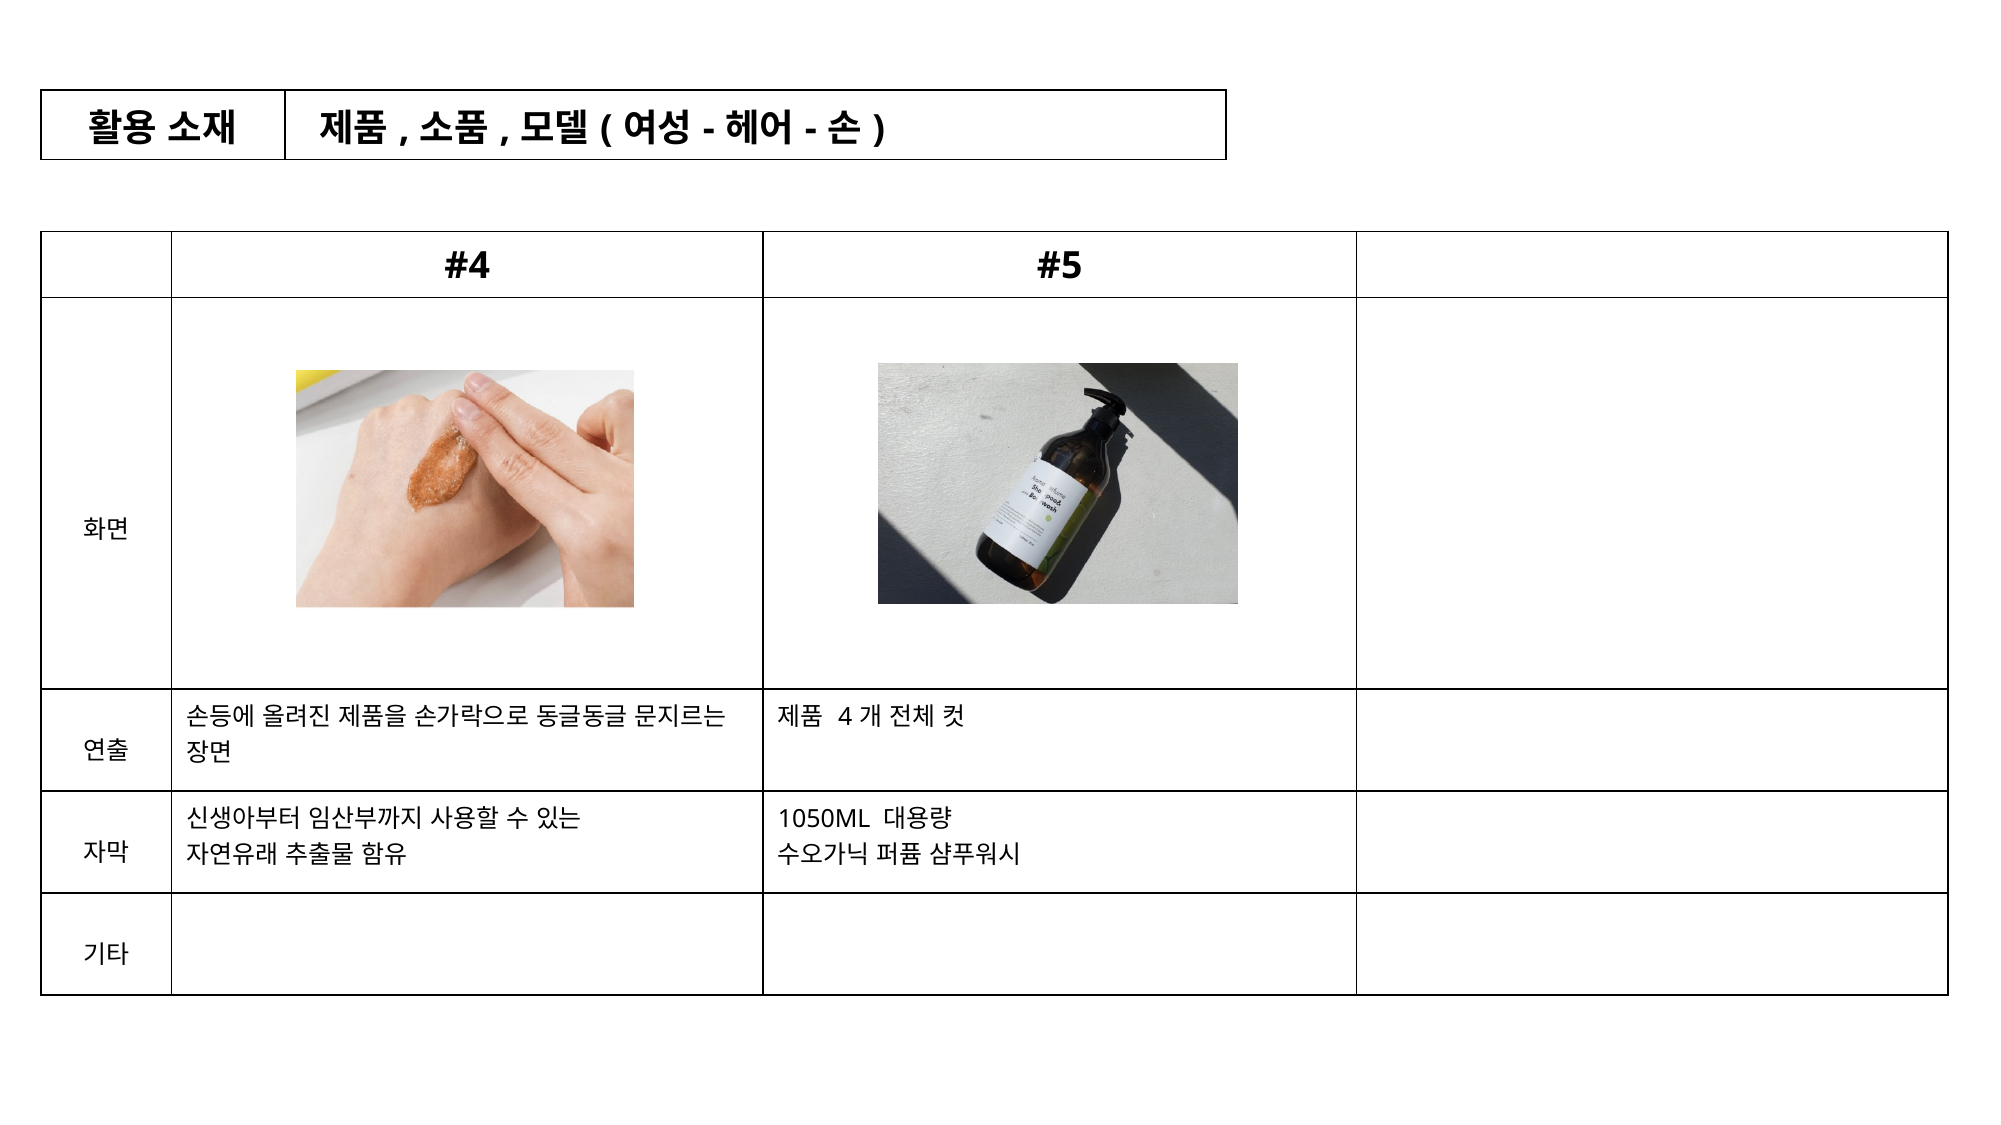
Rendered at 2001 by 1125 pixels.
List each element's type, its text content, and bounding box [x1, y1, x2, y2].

picture [296, 370, 634, 611]
table_cell 기타 [42, 894, 171, 994]
table_cell [1357, 792, 1947, 892]
table_header #5 [764, 232, 1356, 297]
table_header 제품,소품,모델(여성-헤어-손) [286, 91, 1225, 159]
table_header [42, 232, 171, 297]
table_cell [172, 894, 762, 994]
table_header [1357, 232, 1947, 297]
table_cell 제품 4개 전체 컷 [764, 690, 1356, 790]
table_cell [764, 298, 1356, 688]
table_header 활용 소재 [42, 91, 284, 159]
table_cell 신생아부터 임산부까지 사용할 수 있는 자연유래 추출물 함유 [172, 792, 762, 892]
picture [878, 363, 1238, 605]
table_header #4 [172, 232, 762, 297]
table_cell [1357, 894, 1947, 994]
table_cell [764, 894, 1356, 994]
table_cell [1357, 690, 1947, 790]
table_cell 자막 [42, 792, 171, 892]
table_cell [172, 298, 762, 688]
table_cell [1357, 298, 1947, 688]
table_cell 1050ML 대용량 수오가닉 퍼퓸 샴푸워시 [764, 792, 1356, 892]
table_cell 연출 [42, 690, 171, 790]
table_cell 화면 [42, 298, 171, 688]
table_cell 손등에 올려진 제품을 손가락으로 동글동글 문지르는 장면 [172, 690, 762, 790]
